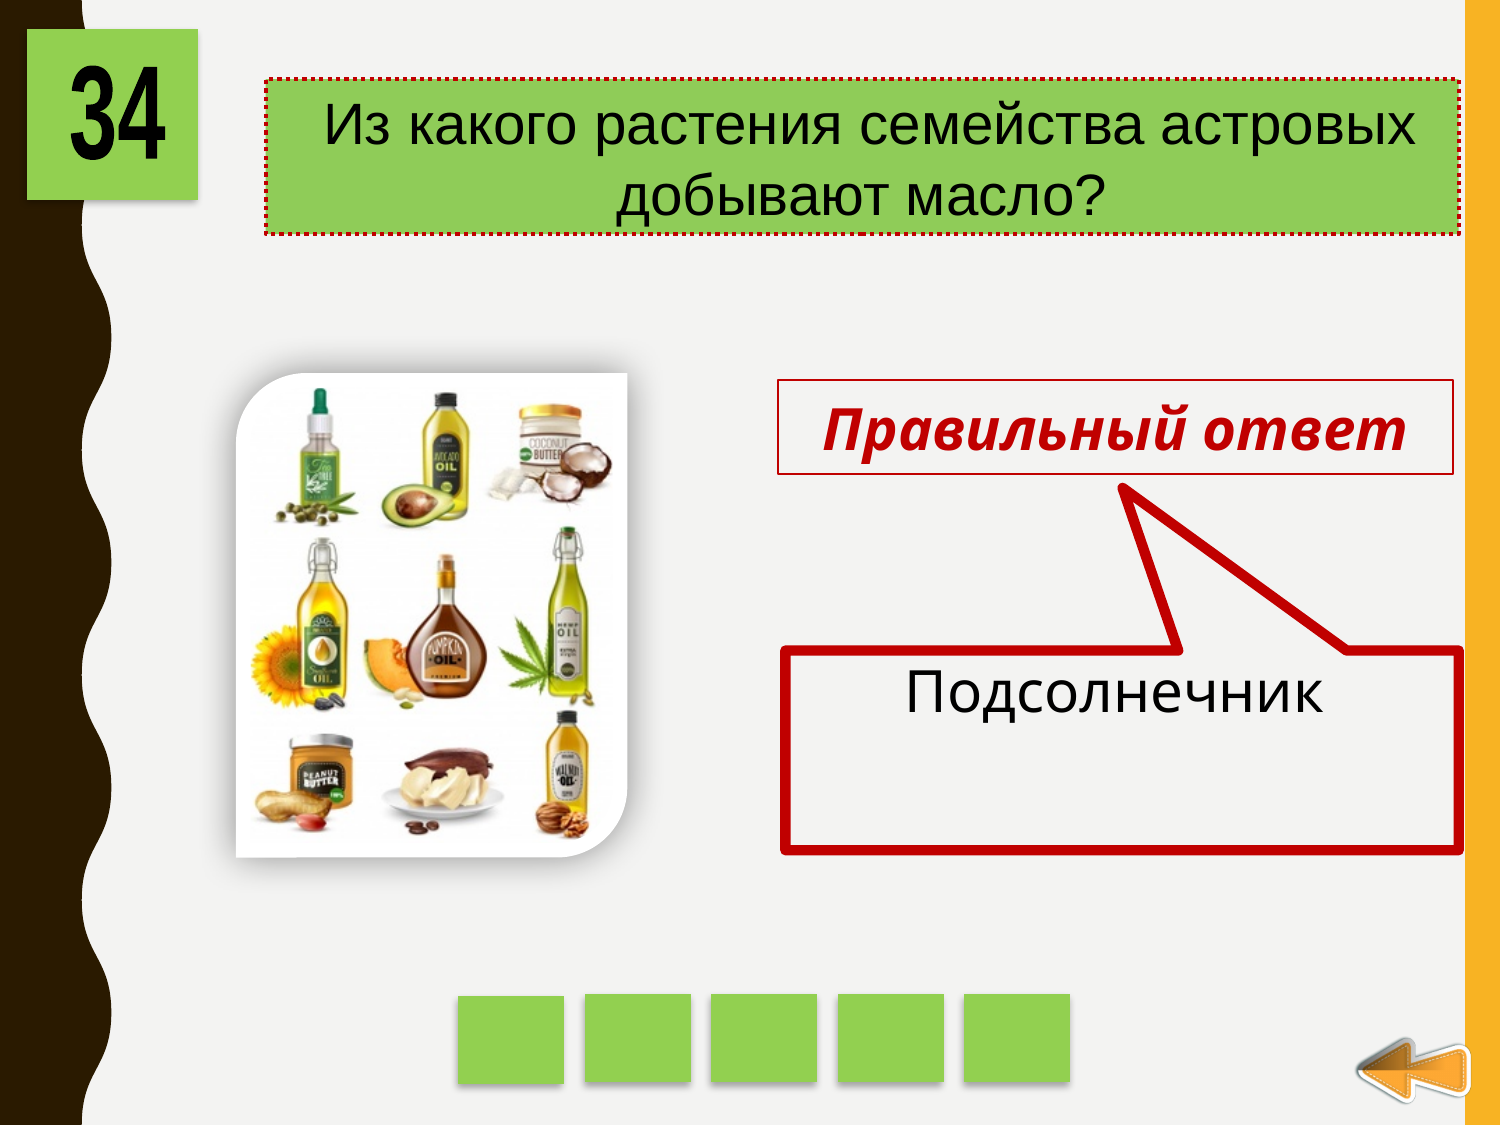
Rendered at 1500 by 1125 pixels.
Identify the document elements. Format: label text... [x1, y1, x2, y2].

text_box Из какого растения семейства астровых добывают масло? [265, 79, 1459, 235]
text_box [584, 994, 692, 1083]
text_box [26, 28, 198, 201]
text_box [710, 994, 817, 1083]
text_box [457, 995, 565, 1085]
picture [1352, 1036, 1472, 1106]
text_box Подсолнечник [784, 487, 1460, 852]
text_box Правильный ответ [777, 379, 1454, 475]
text_box [837, 994, 944, 1083]
text_box [963, 994, 1070, 1083]
picture [243, 380, 620, 851]
